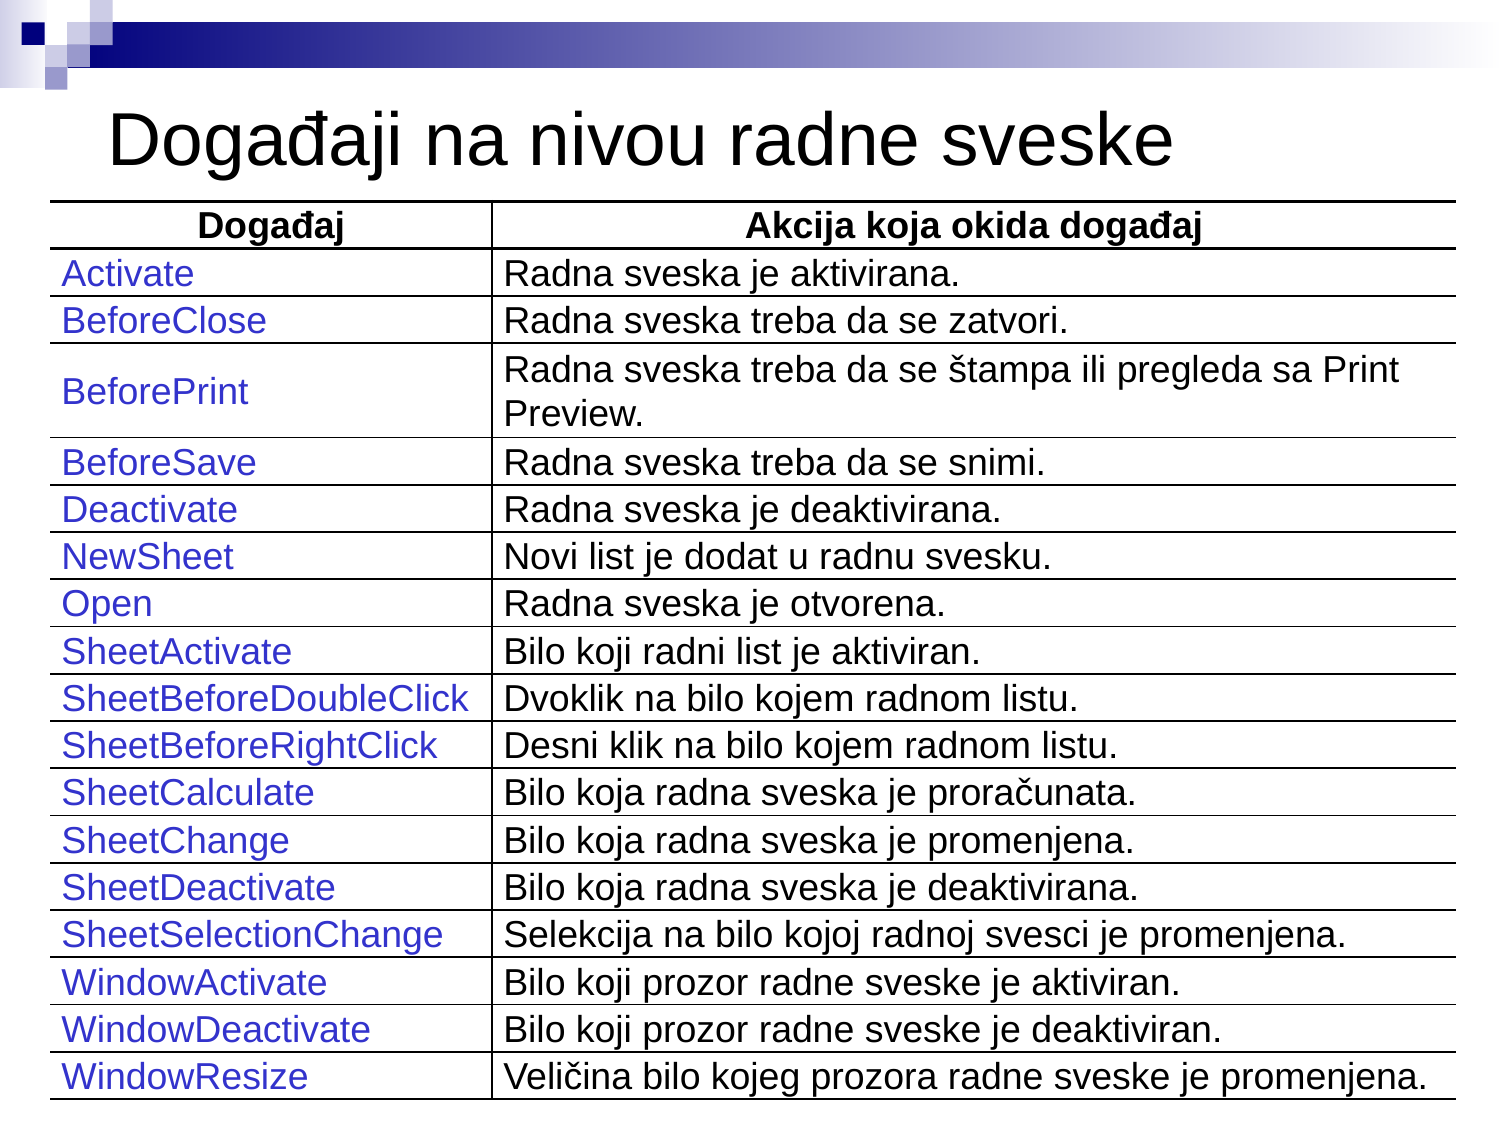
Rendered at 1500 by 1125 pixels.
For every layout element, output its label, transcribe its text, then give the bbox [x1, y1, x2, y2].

table_cell SheetBeforeDoubleClick [50, 675, 491, 720]
table_cell Open [50, 580, 491, 626]
table_cell Bilo koji radni list je aktiviran. [493, 627, 1456, 673]
title Događaji na nivou radne sveske [92, 75, 1207, 197]
table_cell WindowResize [50, 1053, 491, 1098]
table_cell SheetBeforeRightClick [50, 722, 491, 767]
table_cell BeforeClose [50, 297, 491, 342]
table_cell WindowActivate [50, 958, 491, 1004]
table_cell Radna sveska treba da se snimi. [493, 438, 1456, 484]
table_cell Novi list je dodat u radnu svesku. [493, 533, 1456, 578]
table_cell Dvoklik na bilo kojem radnom listu. [493, 675, 1456, 720]
table_cell Radna sveska je otvorena. [493, 580, 1456, 626]
table_cell BeforeSave [50, 438, 491, 484]
table_cell Bilo koja radna sveska je proračunata. [493, 769, 1456, 815]
table_cell NewSheet [50, 533, 491, 578]
table_cell SheetChange [50, 816, 491, 862]
table_cell Activate [50, 250, 491, 295]
table_cell SheetSelectionChange [50, 911, 491, 956]
table_cell BeforePrint [50, 344, 491, 437]
table_cell Veličina bilo kojeg prozora radne sveske je promenjena. [493, 1053, 1456, 1098]
table_header Akcija koja okida događaj [493, 203, 1456, 247]
table_cell SheetActivate [50, 627, 491, 673]
table_cell Radna sveska je deaktivirana. [493, 486, 1456, 531]
table_cell Bilo koja radna sveska je deaktivirana. [493, 864, 1456, 909]
table_cell Radna sveska je aktivirana. [493, 250, 1456, 295]
table_cell Bilo koji prozor radne sveske je aktiviran. [493, 958, 1456, 1004]
table_cell Radna sveska treba da se zatvori. [493, 297, 1456, 342]
table_cell Deactivate [50, 486, 491, 531]
table_header Događaj [50, 203, 491, 247]
table_cell Bilo koja radna sveska je promenjena. [493, 816, 1456, 862]
table_cell Bilo koji prozor radne sveske je deaktiviran. [493, 1005, 1456, 1051]
table_cell SheetCalculate [50, 769, 491, 815]
table_cell Radna sveska treba da se štampa ili pregleda sa Print Preview. [493, 344, 1456, 437]
table_cell WindowDeactivate [50, 1005, 491, 1051]
table_cell Desni klik na bilo kojem radnom listu. [493, 722, 1456, 767]
table_cell SheetDeactivate [50, 864, 491, 909]
table_cell Selekcija na bilo kojoj radnoj svesci je promenjena. [493, 911, 1456, 956]
